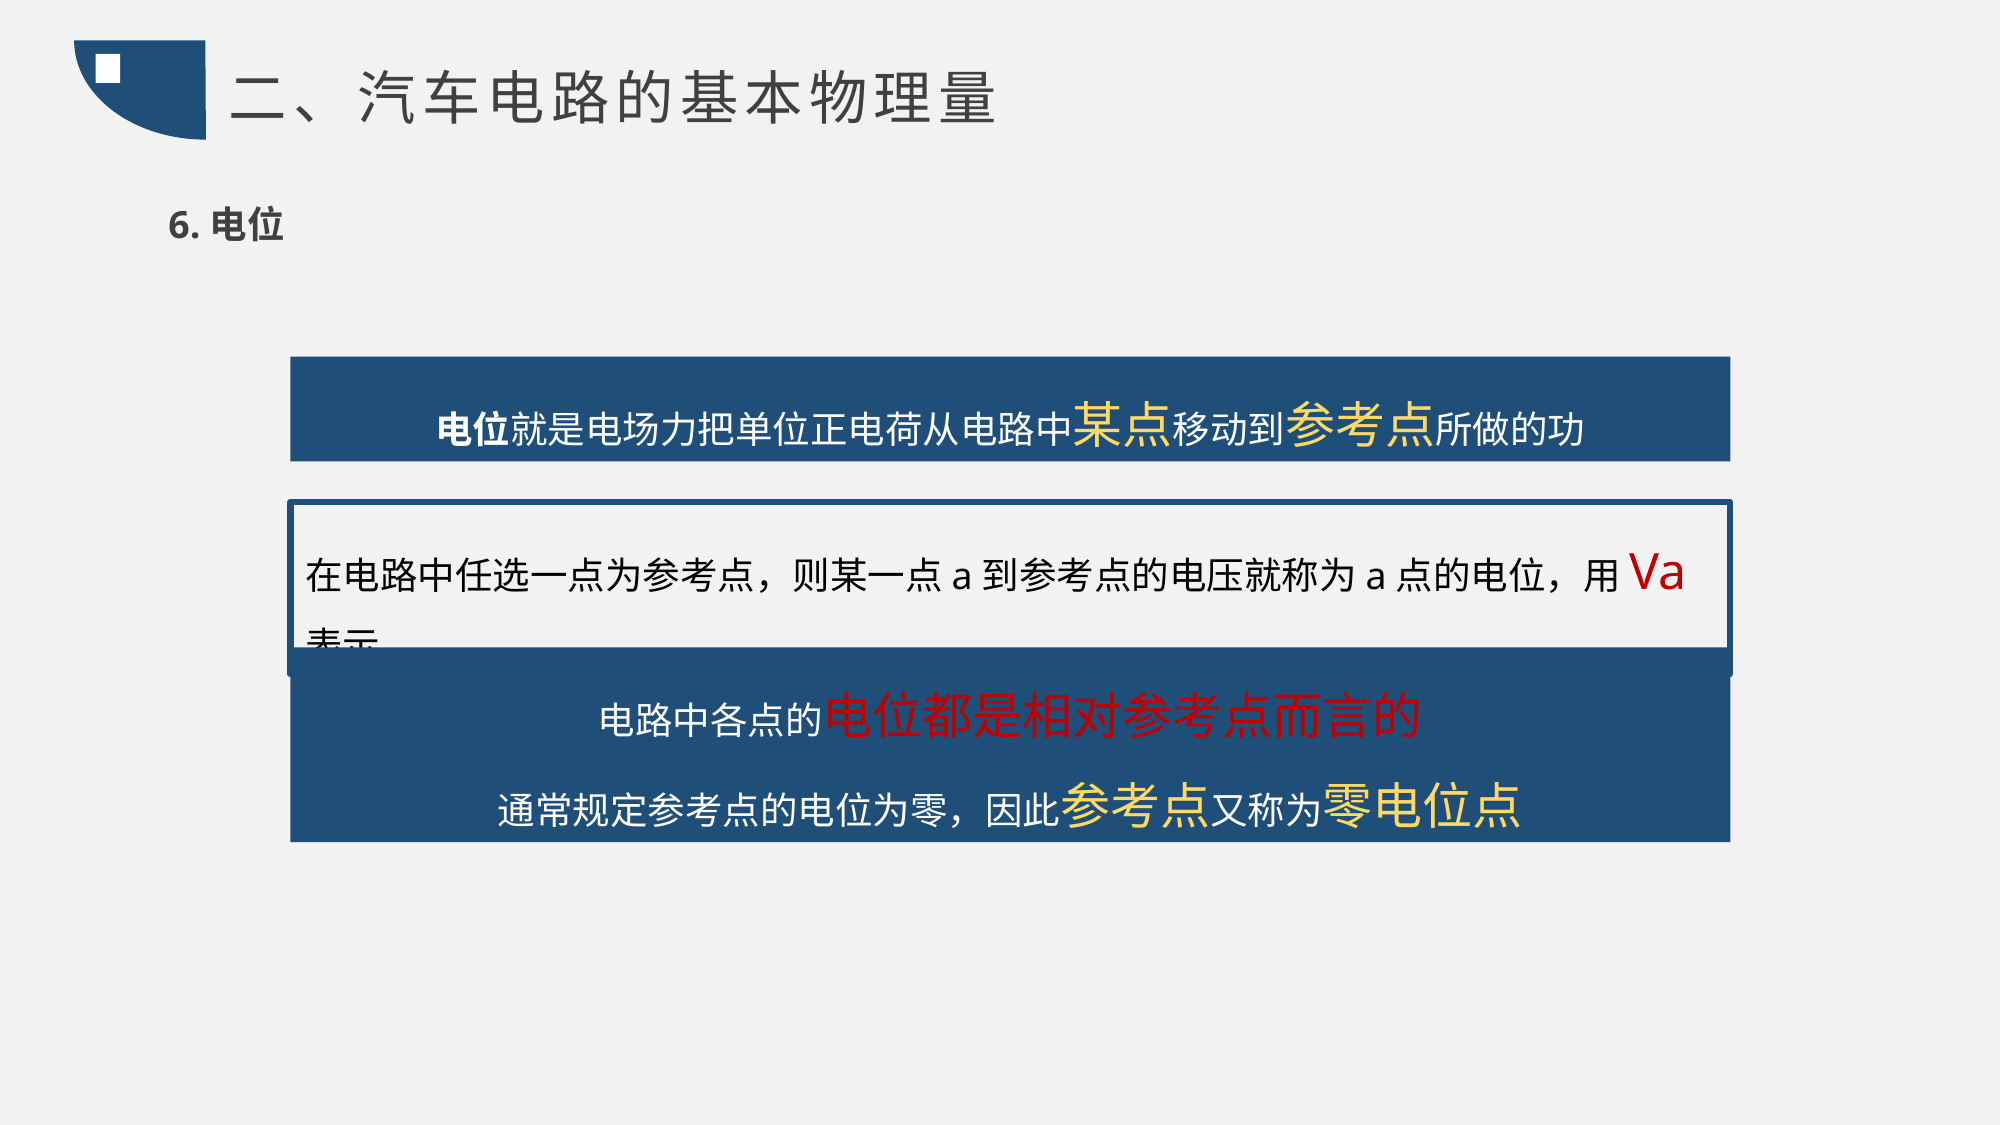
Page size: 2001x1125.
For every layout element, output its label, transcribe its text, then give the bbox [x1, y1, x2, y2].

text_box 在电路中任选一点为参考点，则某一点a到参考点的电压就称为a点的电位，用Va表示 [290, 502, 1731, 647]
text_box 电路中各点的电位都是相对参考点而言的 通常规定参考点的电位为零，因此参考点又称为零电位点 [290, 647, 1731, 843]
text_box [74, 0, 1070, 140]
text_box 电位就是电场力把单位正电荷从电路中某点移动到参考点所做的功 [290, 356, 1731, 462]
text_box 6.电位 [153, 171, 1921, 254]
